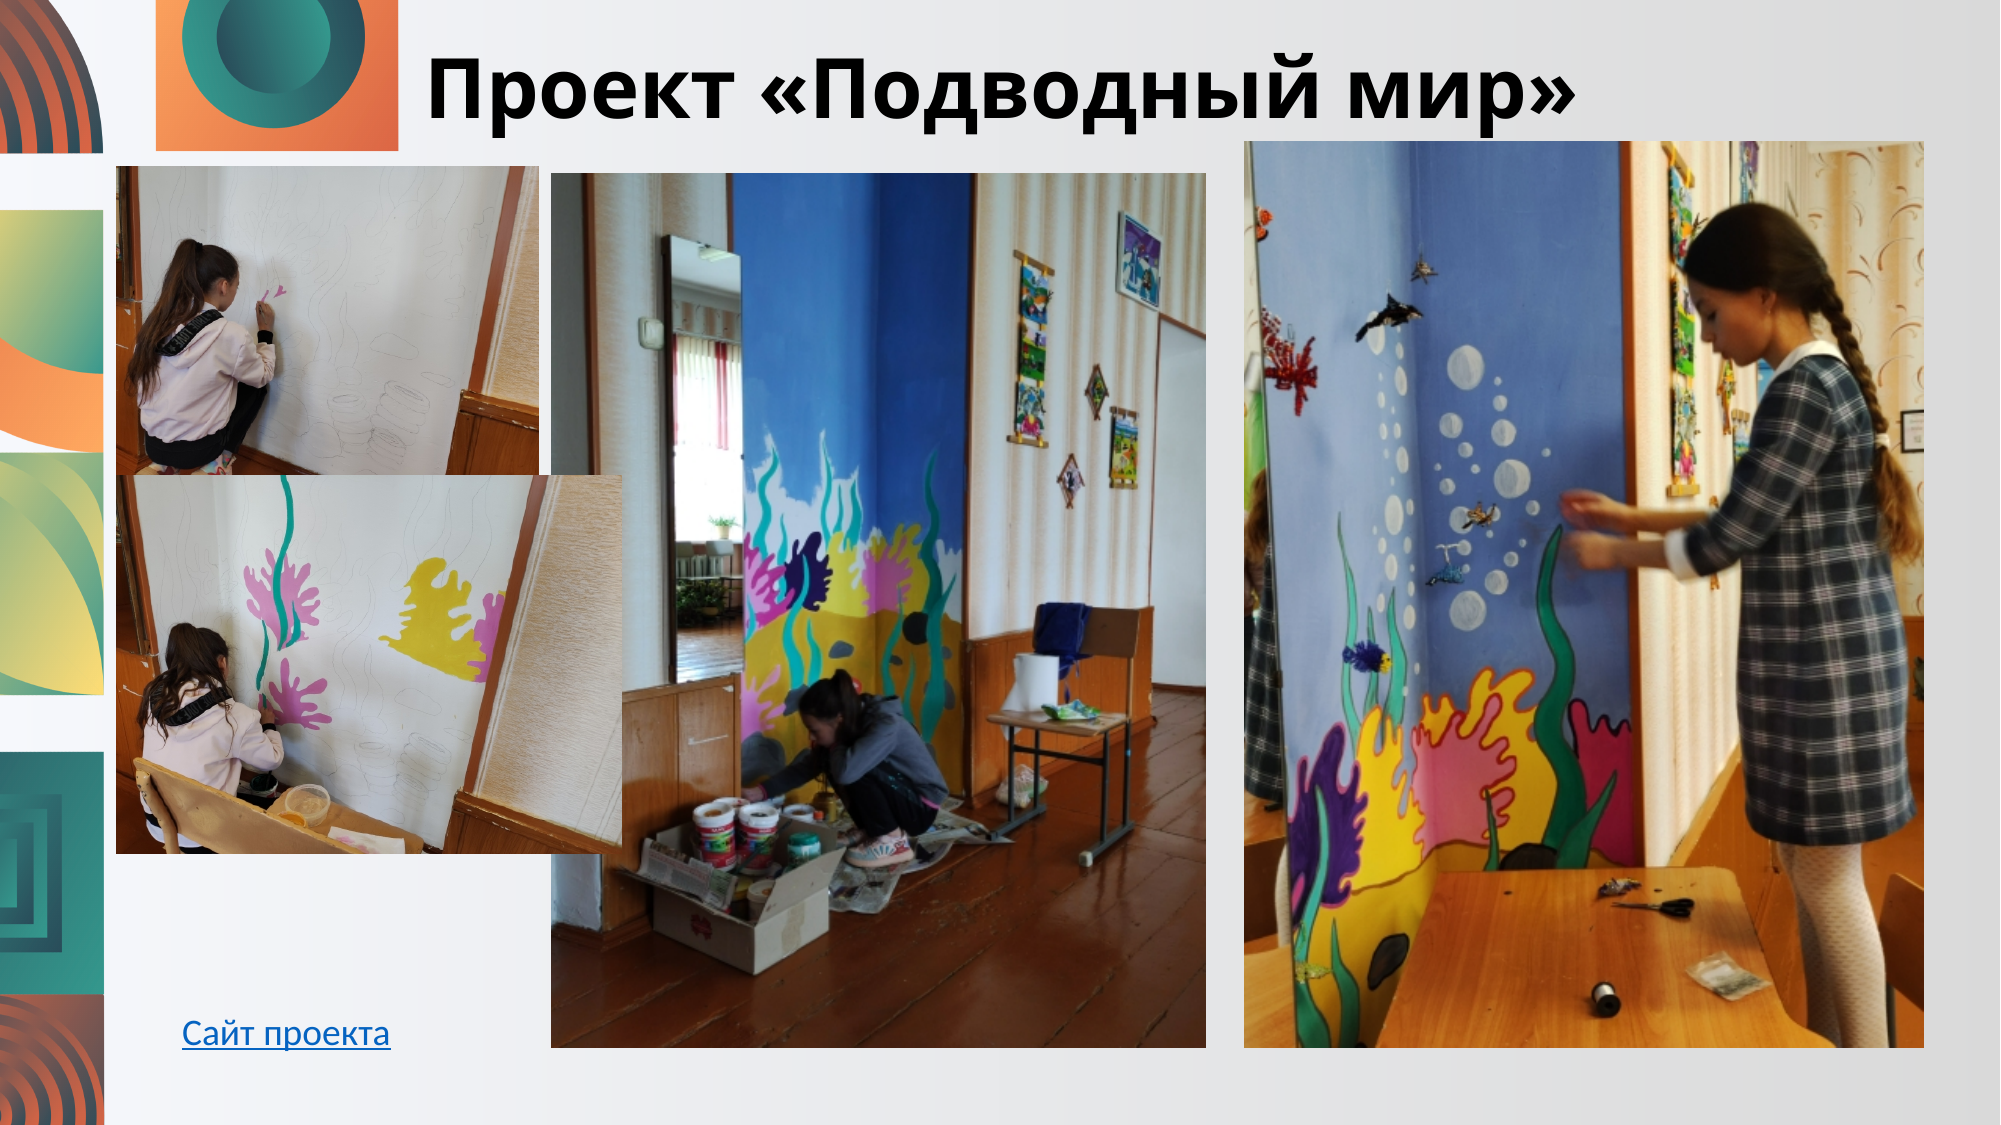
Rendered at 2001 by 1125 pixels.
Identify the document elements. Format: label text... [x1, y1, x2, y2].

picture [0, 0, 1206, 1125]
title Проект «Подводный мир» [409, 36, 1863, 148]
picture [1244, 141, 1924, 1048]
text_box Сайт проекта [167, 1000, 1863, 1061]
